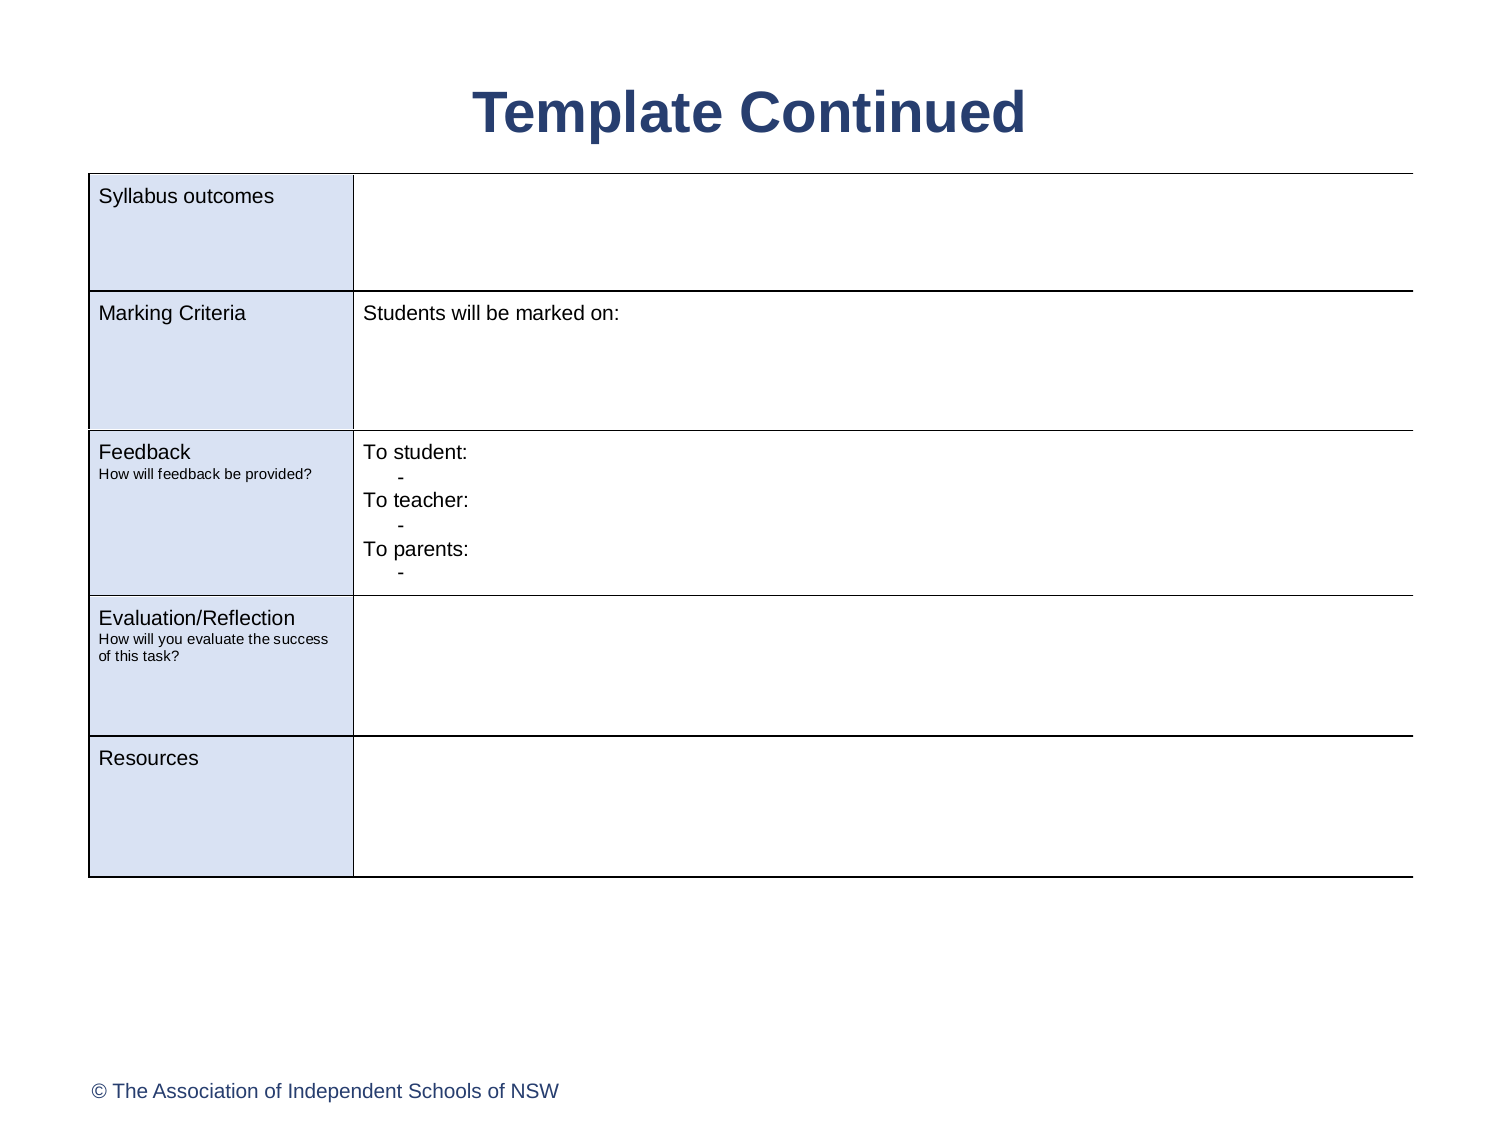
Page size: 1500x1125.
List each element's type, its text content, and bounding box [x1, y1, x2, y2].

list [88, 172, 1414, 905]
title Template Continued [87, 66, 1413, 149]
